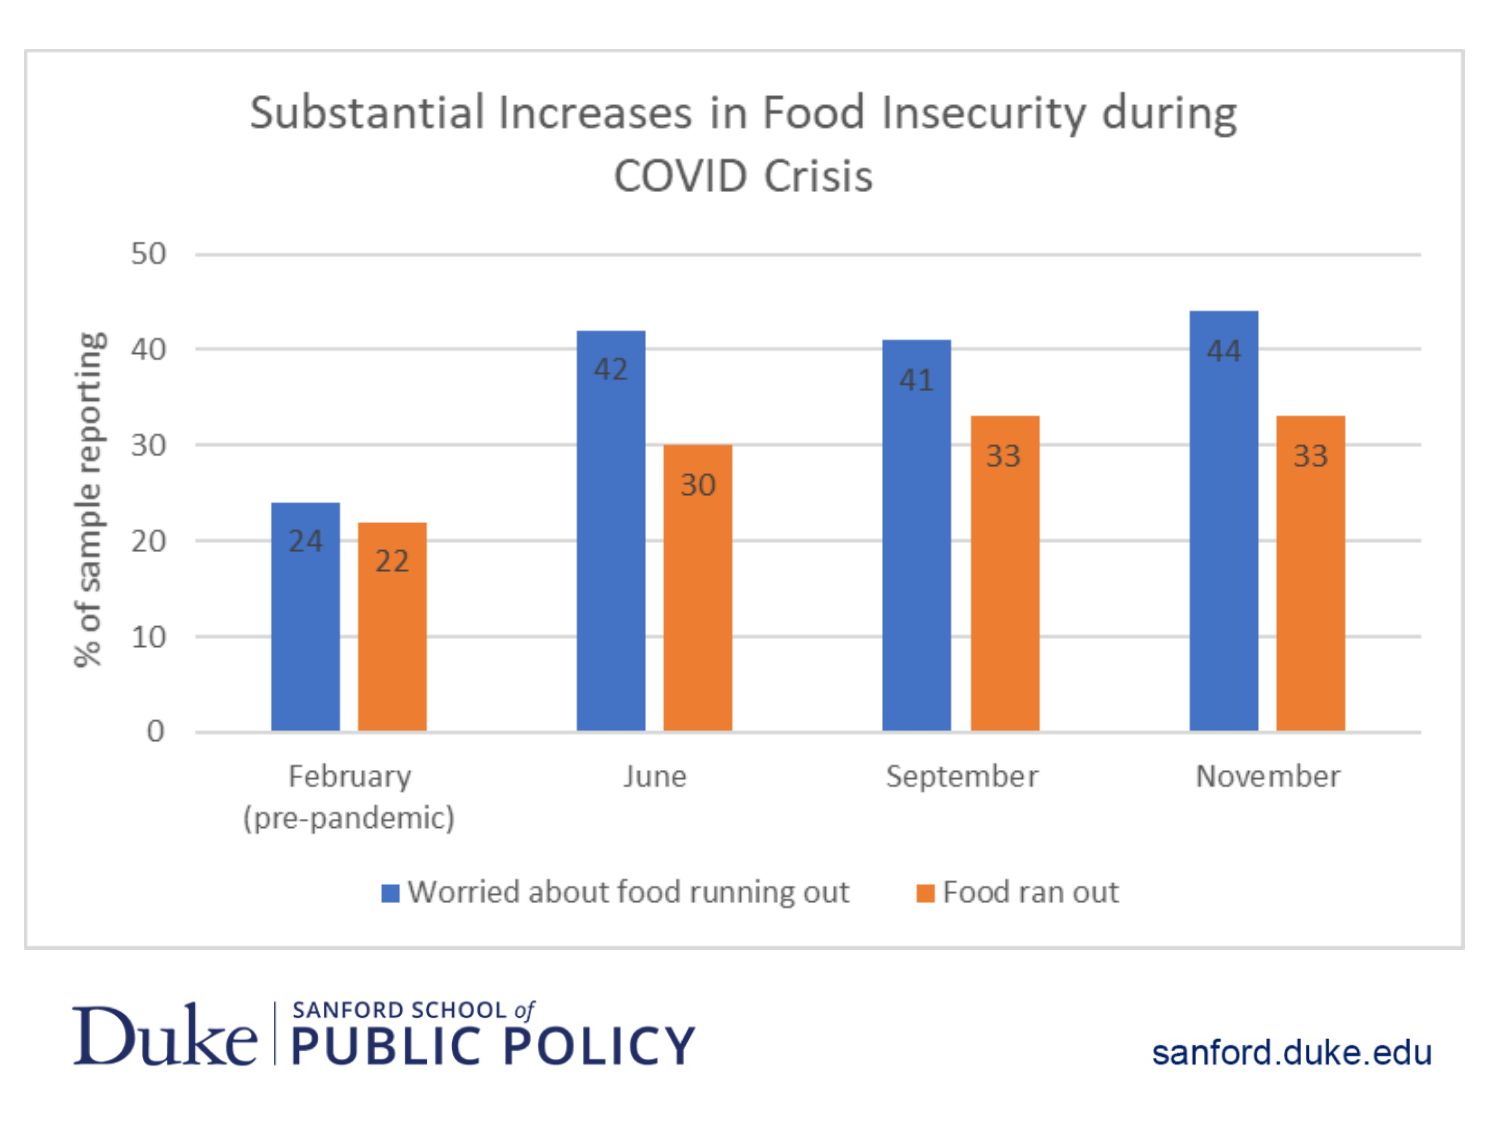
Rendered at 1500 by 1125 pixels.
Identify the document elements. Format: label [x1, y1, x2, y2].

picture [24, 49, 1465, 950]
picture [64, 983, 1436, 1081]
